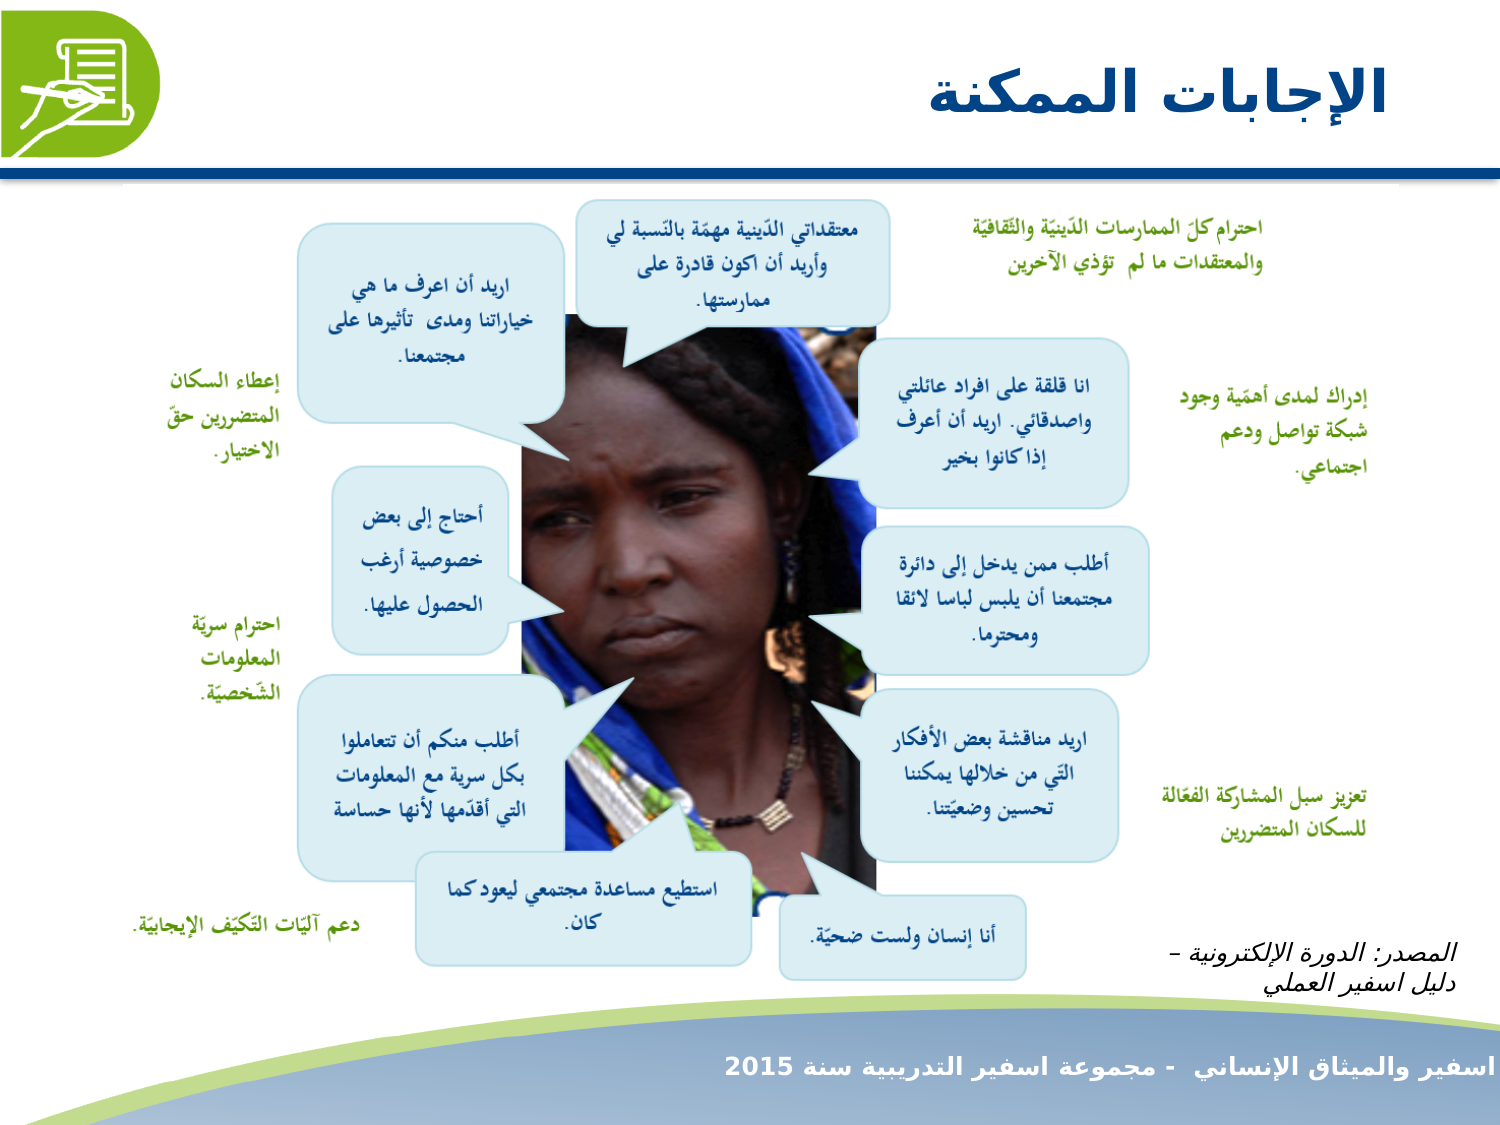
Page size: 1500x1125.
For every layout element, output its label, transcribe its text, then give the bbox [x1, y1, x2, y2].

picture [0, 992, 1500, 1125]
text_box الجزء "أ"9 - اسفير والميثاق الإنساني - مجموعة اسفير التدريبية سنة 2015 [709, 1042, 1500, 1088]
title الإجابات الممكنة [75, 0, 1425, 178]
picture [0, 9, 75, 158]
text_box المصدر: الدورة الإلكترونية – دليل اسفير العملي [1100, 928, 1471, 1004]
picture [123, 184, 1399, 989]
